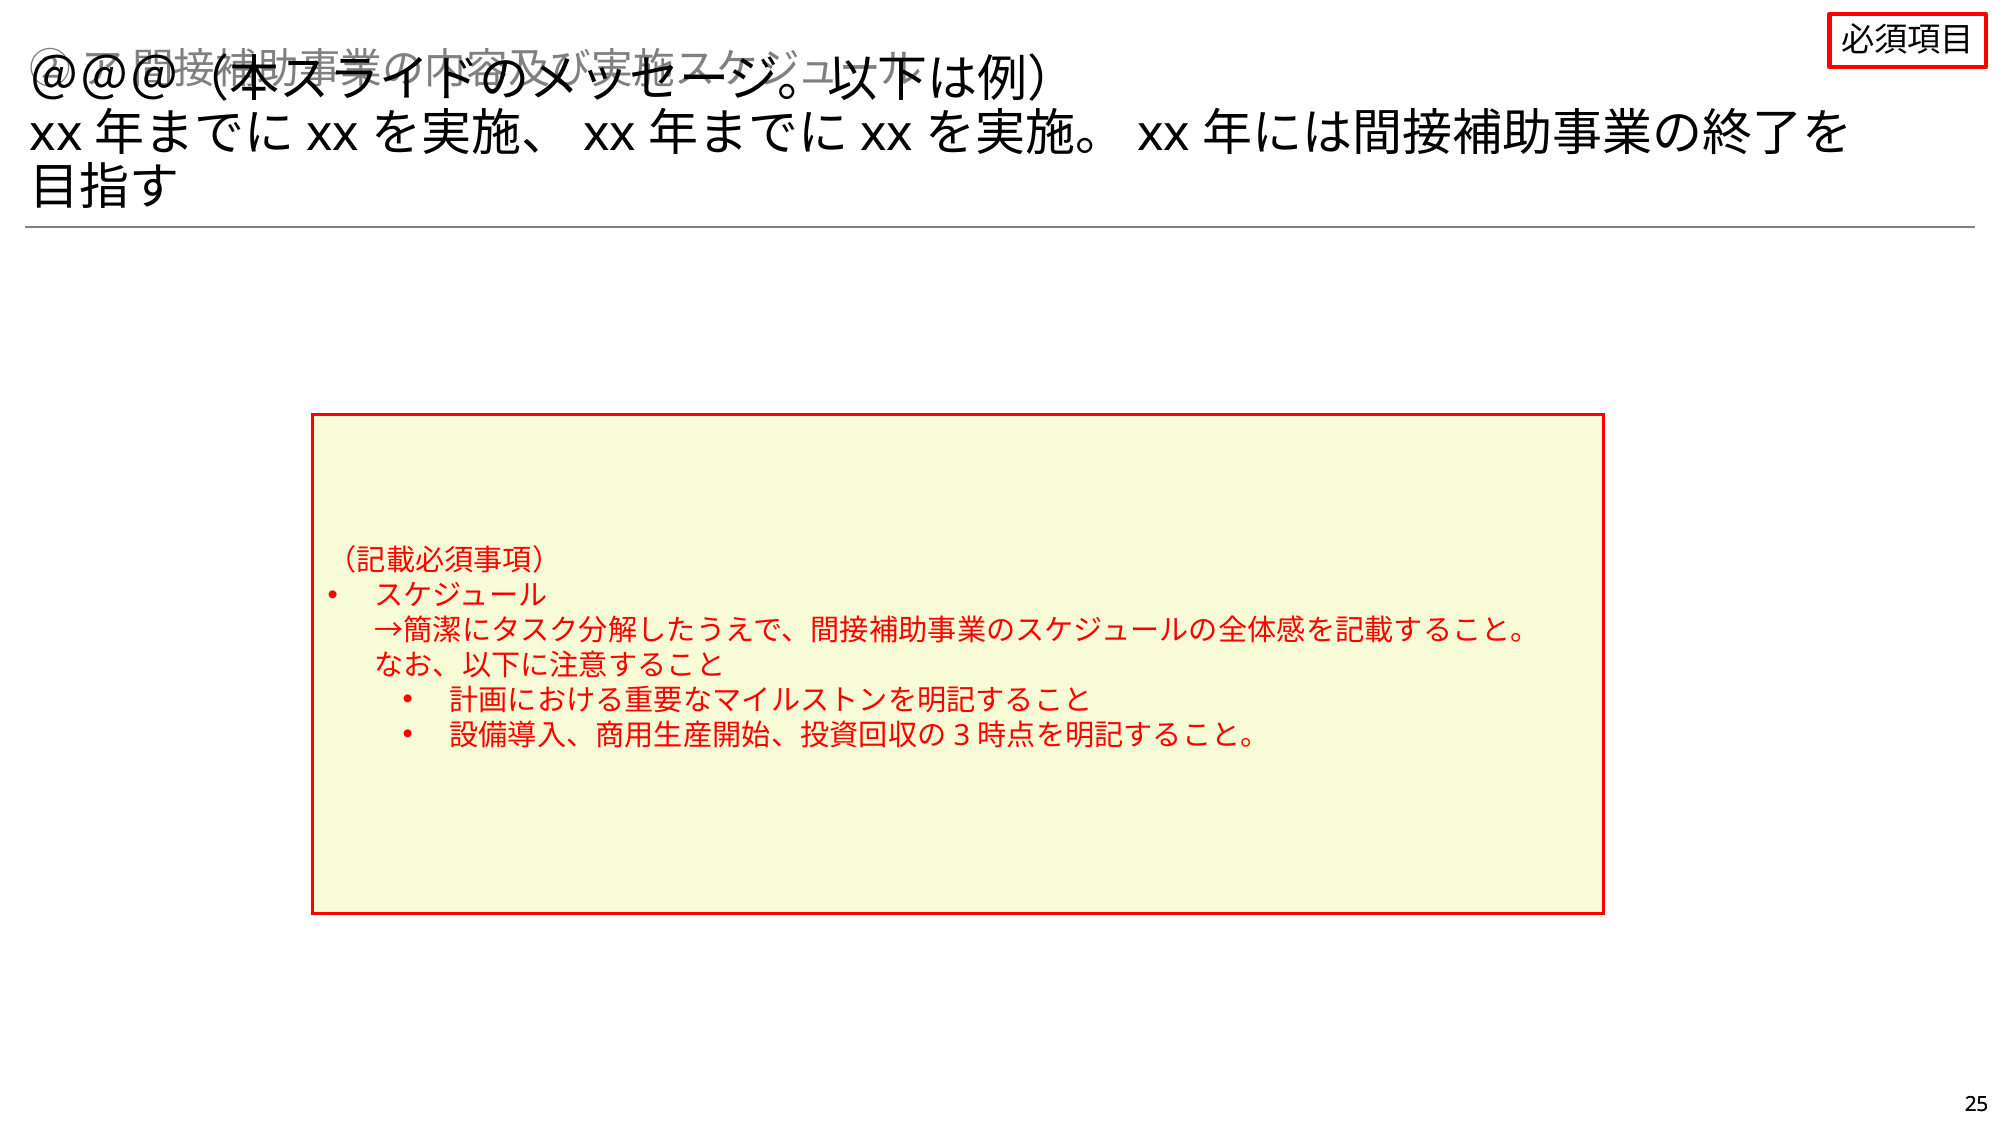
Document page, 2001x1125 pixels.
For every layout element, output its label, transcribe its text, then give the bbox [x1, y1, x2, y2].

text_box ＠＠＠（本スライドのメッセージ。以下は例） xx年までにxxを実施、xx年までにxxを実施。xx年には間接補助事業の終了を目指す [29, 53, 1875, 216]
text_box （記載必須事項） スケジュール →簡潔にタスク分解したうえで、間接補助事業のスケジュールの全体感を記載すること。 なお、以下に注意すること 計画における重要なマイルストンを明記すること 設備導入、商用生産開始、投資回収の3時点を明記すること。 [311, 413, 1605, 915]
text_box 必須項目 [1829, 13, 1986, 68]
text_box ②ア 間接補助事業の内容及び実施スケジュール [29, 47, 1802, 53]
